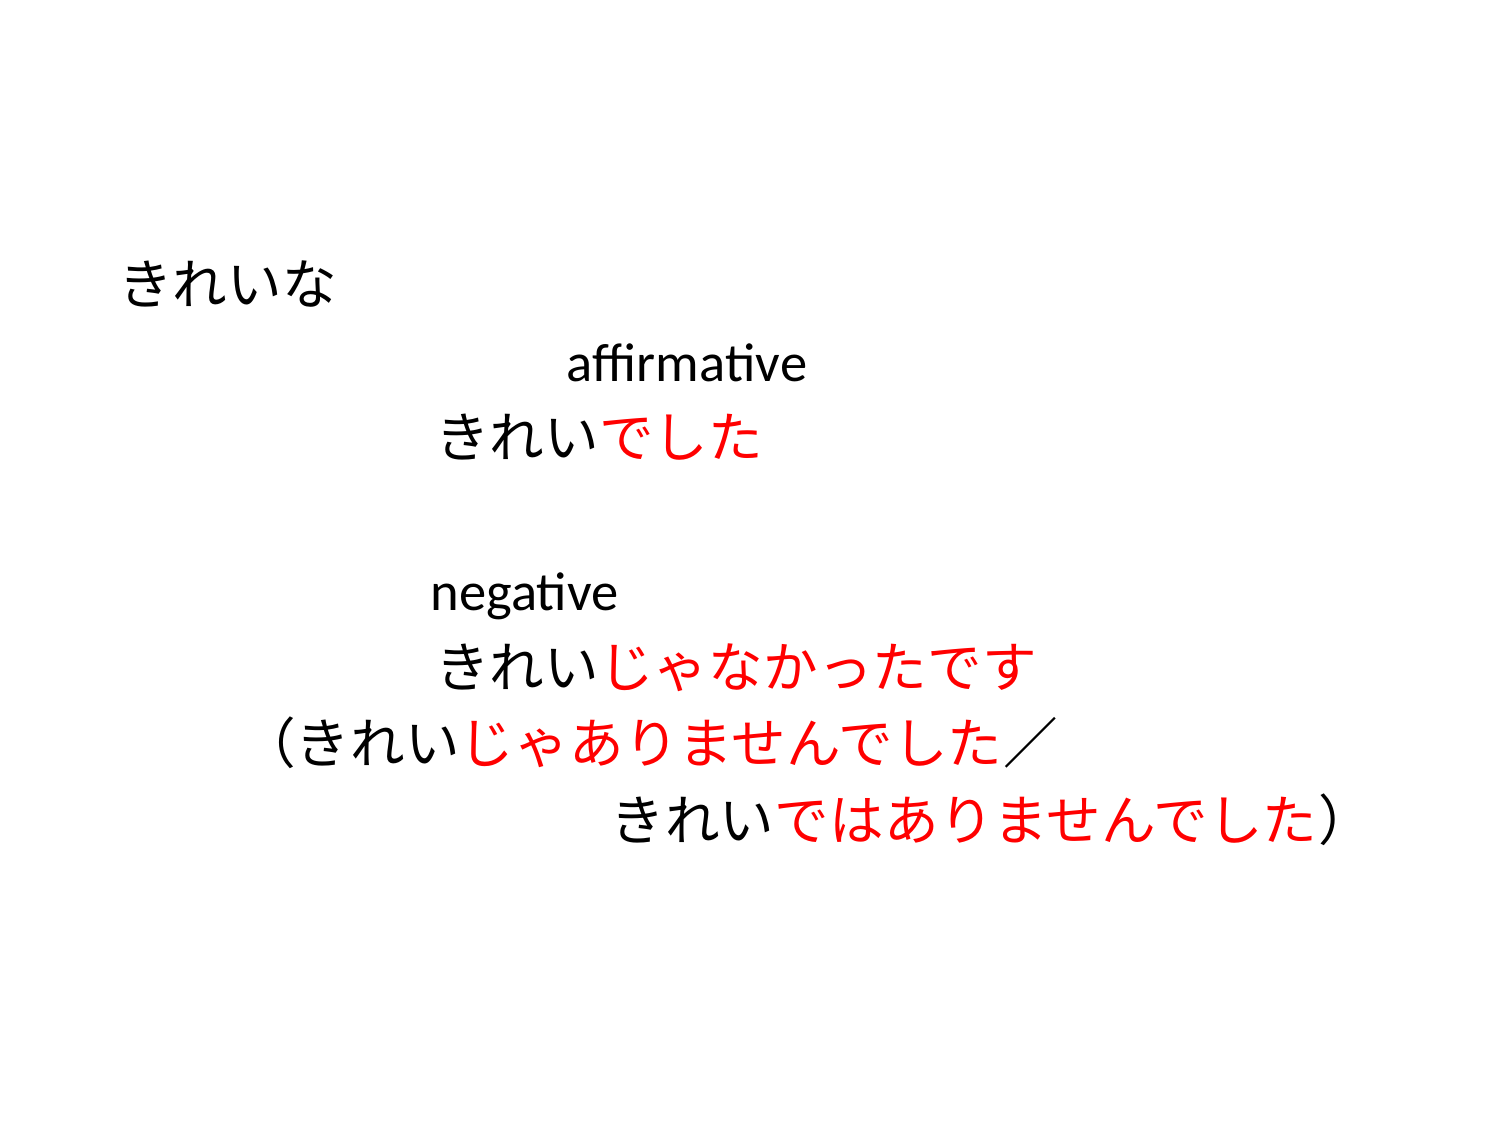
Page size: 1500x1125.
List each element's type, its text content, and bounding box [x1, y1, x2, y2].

list きれいな affirmative きれいでした negative きれいじゃなかったです （きれいじゃありませんでした／ きれいではありませんでした） [103, 242, 1397, 901]
